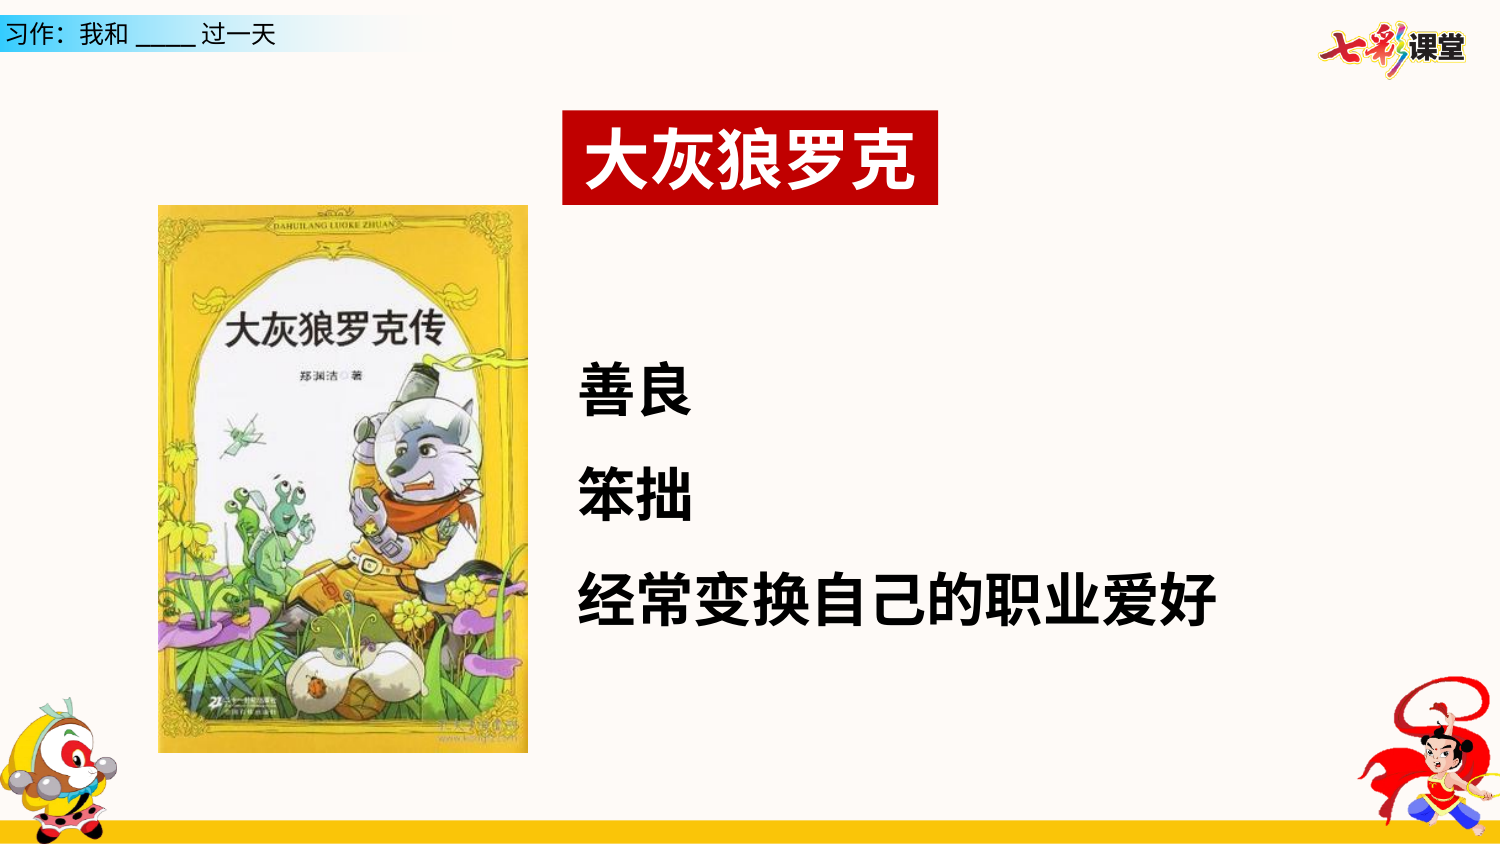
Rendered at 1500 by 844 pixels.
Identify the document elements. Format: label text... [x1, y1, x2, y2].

text_box 大灰狼罗克 [562, 110, 939, 205]
picture [1316, 20, 1468, 80]
picture [157, 205, 528, 753]
picture [1350, 668, 1500, 844]
picture [0, 697, 117, 844]
text_box 善良 笨拙 经常变换自己的职业爱好 [562, 310, 1311, 641]
